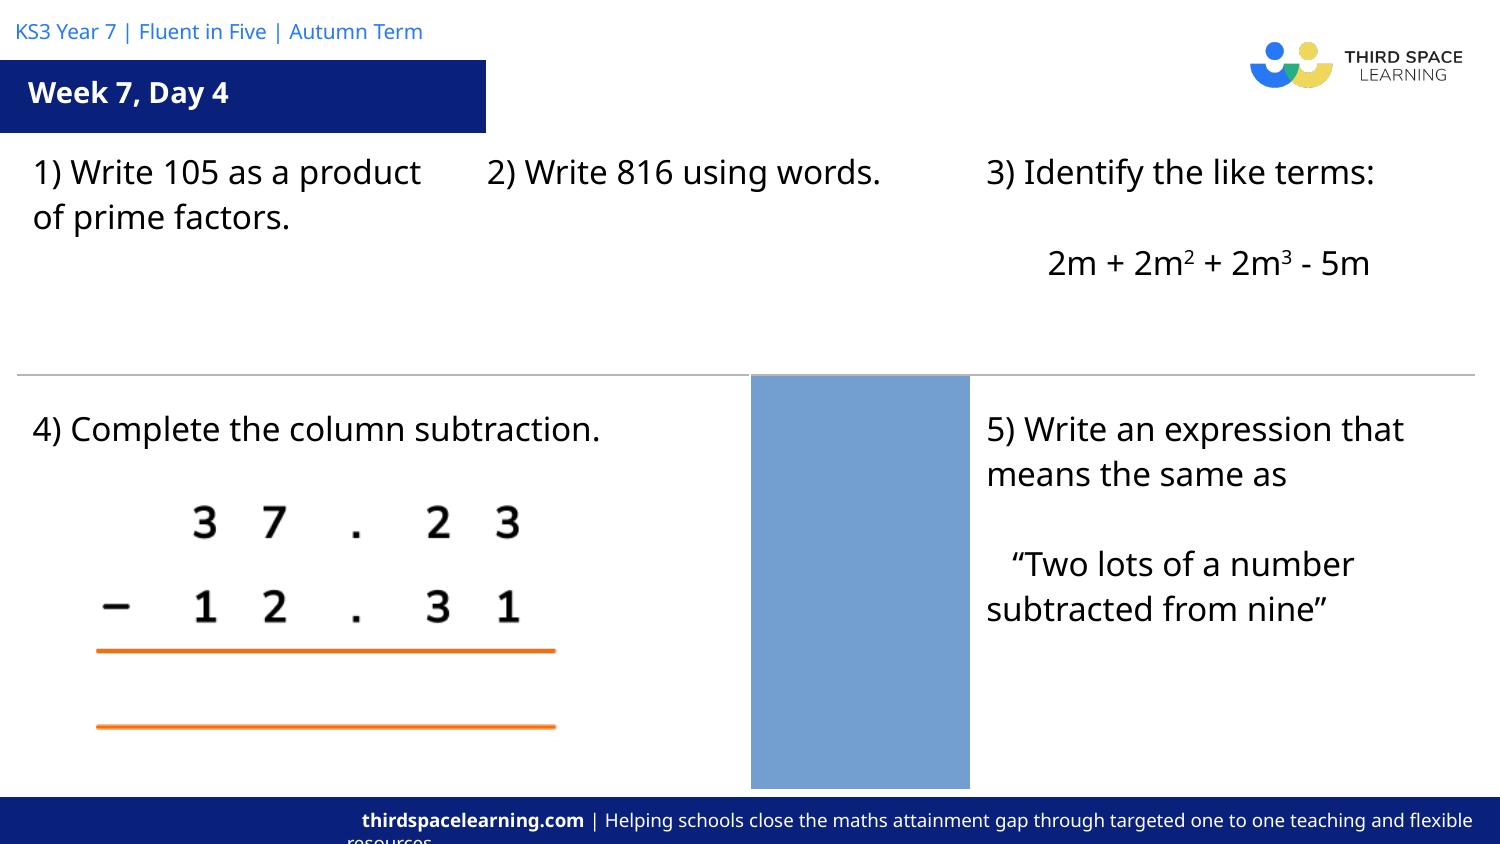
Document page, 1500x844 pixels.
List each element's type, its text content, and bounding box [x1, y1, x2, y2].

table_header 3) Identify the like terms: 2m + 2m2 + 2m3 - 5m [972, 142, 1474, 374]
table_header 2) Write 816 using words. [473, 142, 970, 374]
picture [1250, 33, 1465, 99]
picture [95, 493, 557, 730]
table_header 1) Write 105 as a product of prime factors. [19, 142, 471, 374]
table_cell 4) Complete the column subtraction. [19, 376, 749, 788]
text_box Week 7, Day 4 [13, 59, 383, 125]
table_cell 5) Write an expression that means the same as “Two lots of a number subtracted from nine” [972, 376, 1474, 788]
